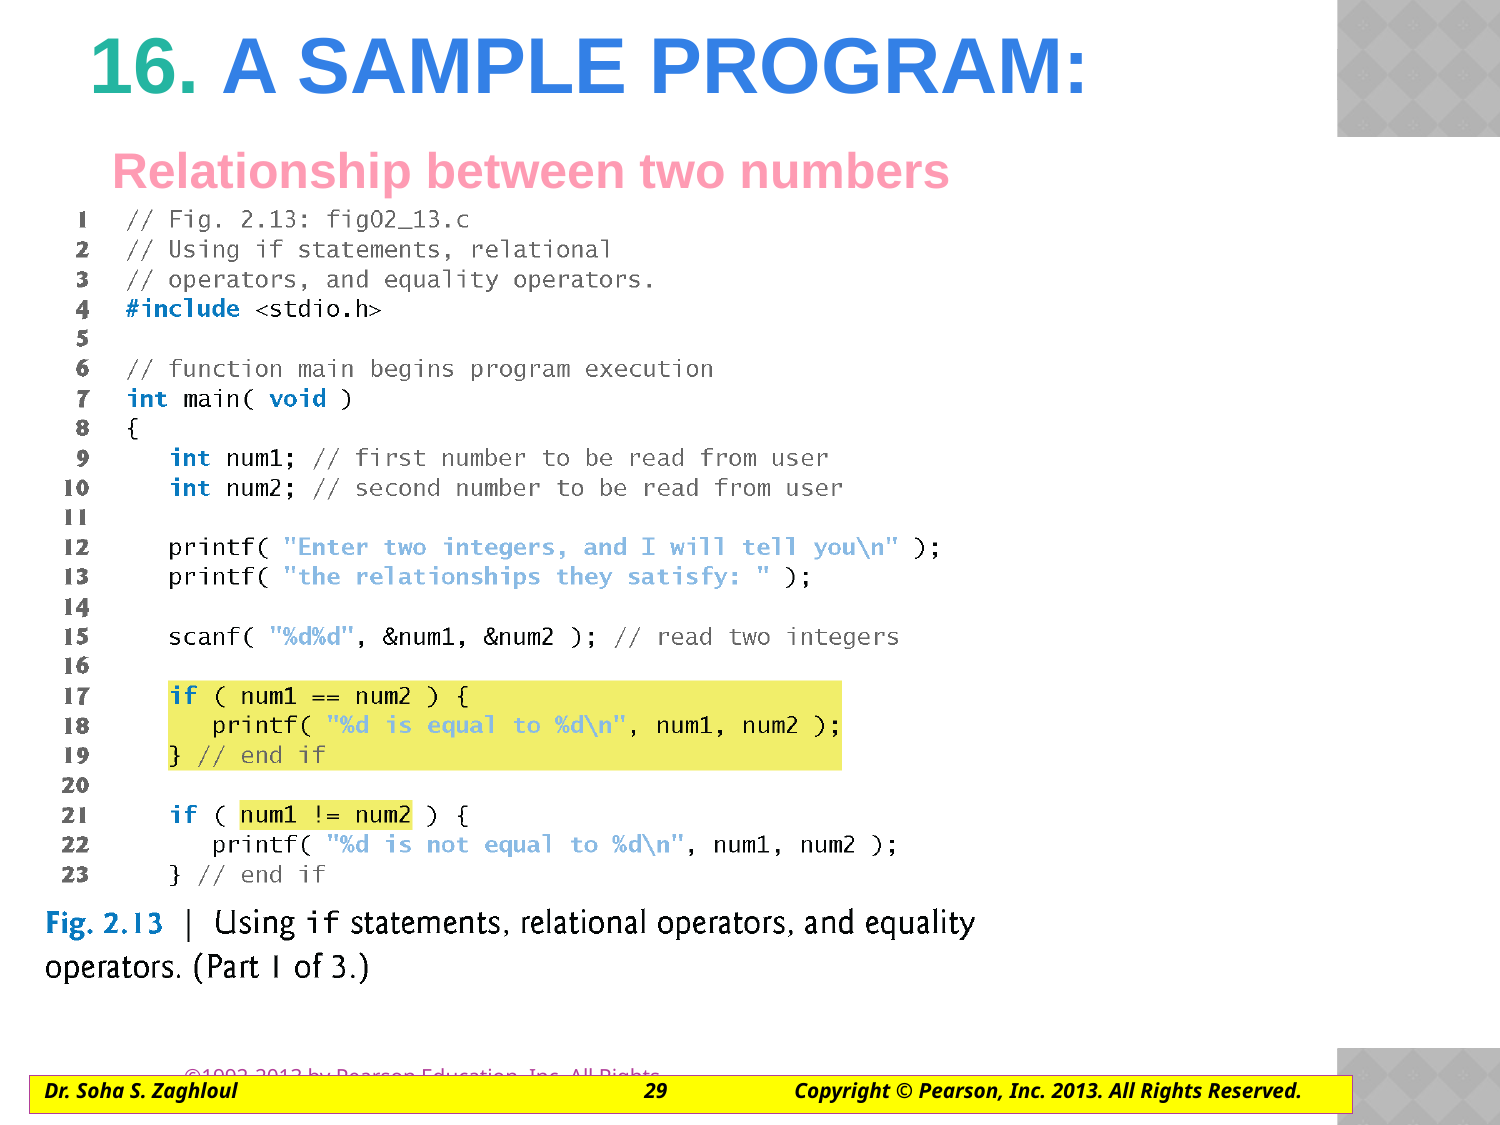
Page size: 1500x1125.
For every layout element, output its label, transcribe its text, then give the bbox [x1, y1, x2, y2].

text_box 16. A SAMPLE PROGRAM: Relationship between two numbers [75, 7, 1459, 136]
picture [0, 136, 1500, 1049]
text_box Dr. Soha S. Zaghloul 29 Copyright © Pearson, Inc. 2013. All Rights Reserved. [29, 1075, 1353, 1114]
